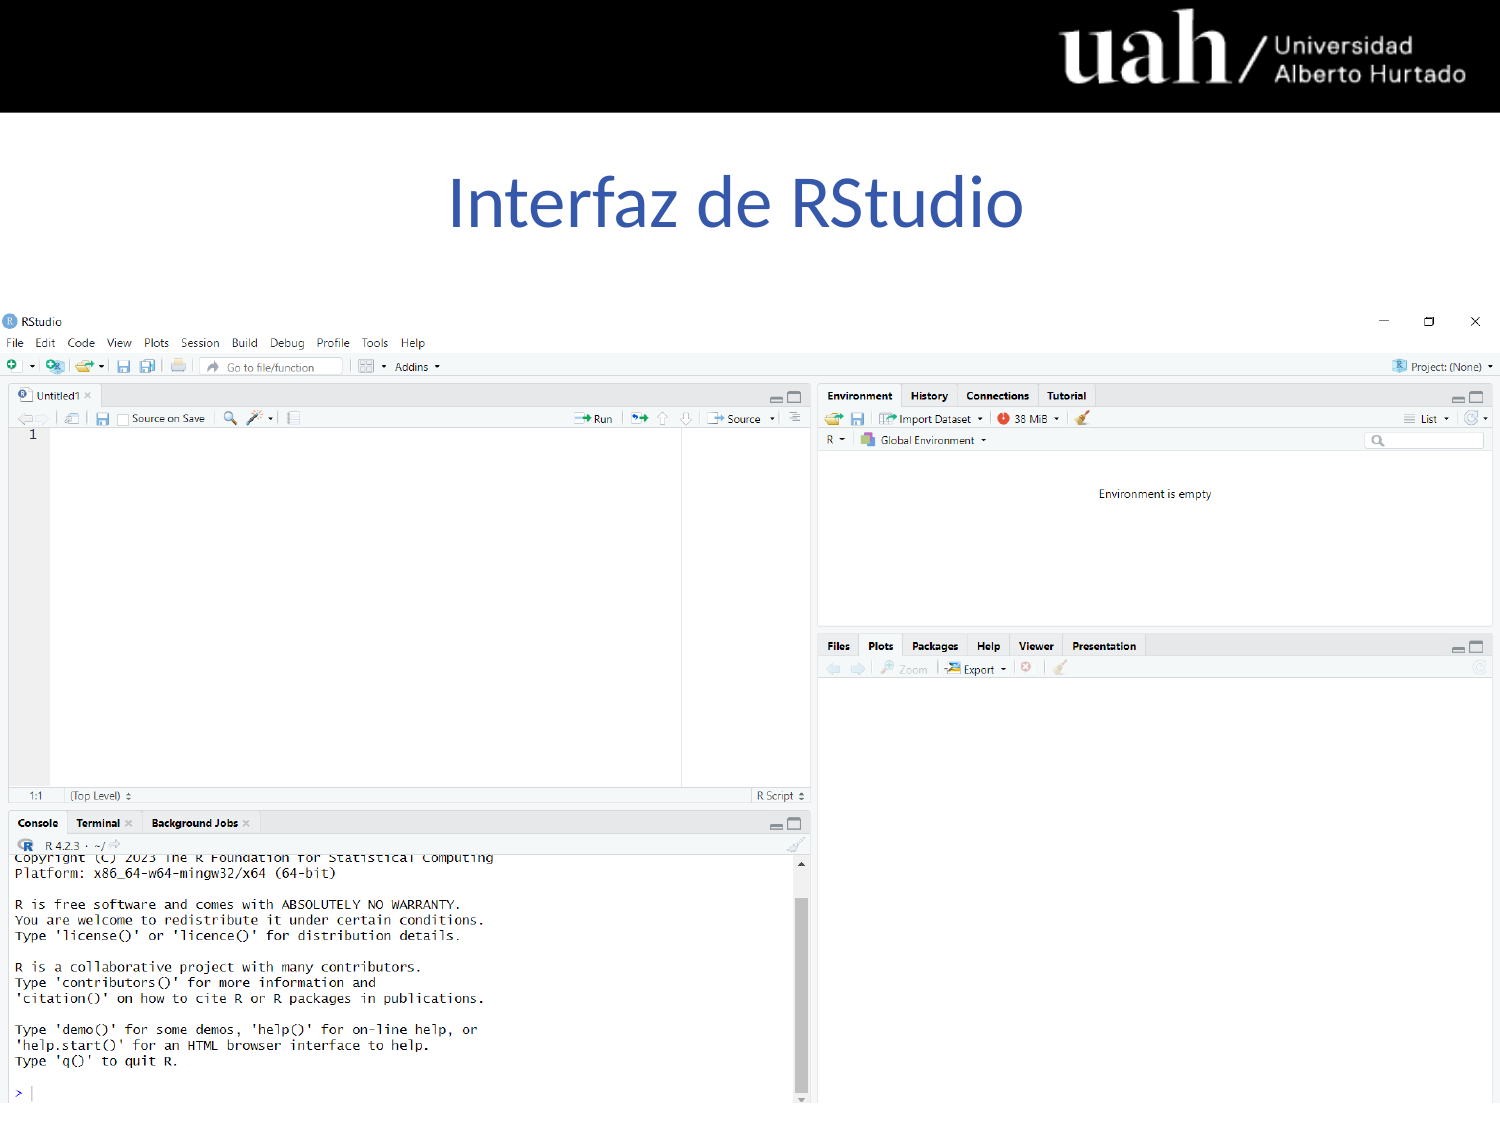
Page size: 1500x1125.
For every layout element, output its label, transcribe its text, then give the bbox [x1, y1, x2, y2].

picture [0, 310, 1500, 1103]
picture [1057, 0, 1468, 94]
text_box [0, 0, 1500, 114]
text_box Interfaz de RStudio [361, 145, 1112, 250]
